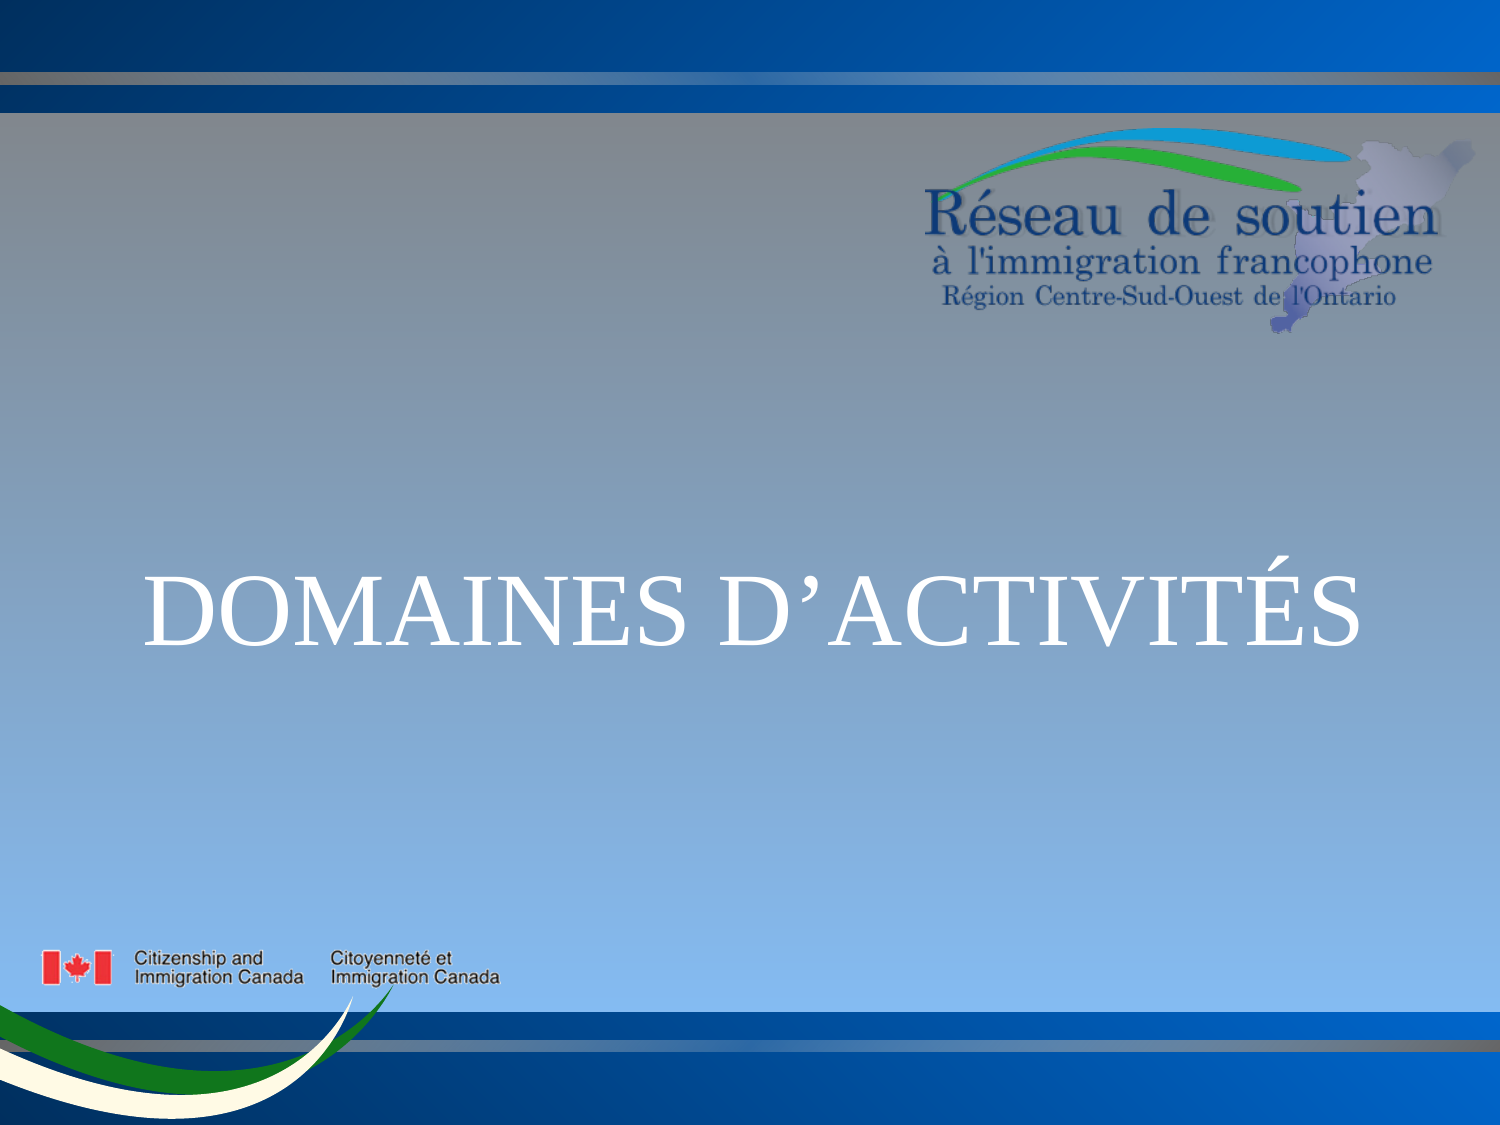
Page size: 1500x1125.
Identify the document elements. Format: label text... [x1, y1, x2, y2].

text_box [0, 0, 1500, 113]
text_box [398, 1012, 1500, 1125]
picture [925, 128, 1477, 335]
title DOMAINES D’ACTIVITÉS [116, 386, 1393, 821]
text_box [0, 984, 394, 1125]
picture [34, 937, 508, 1003]
